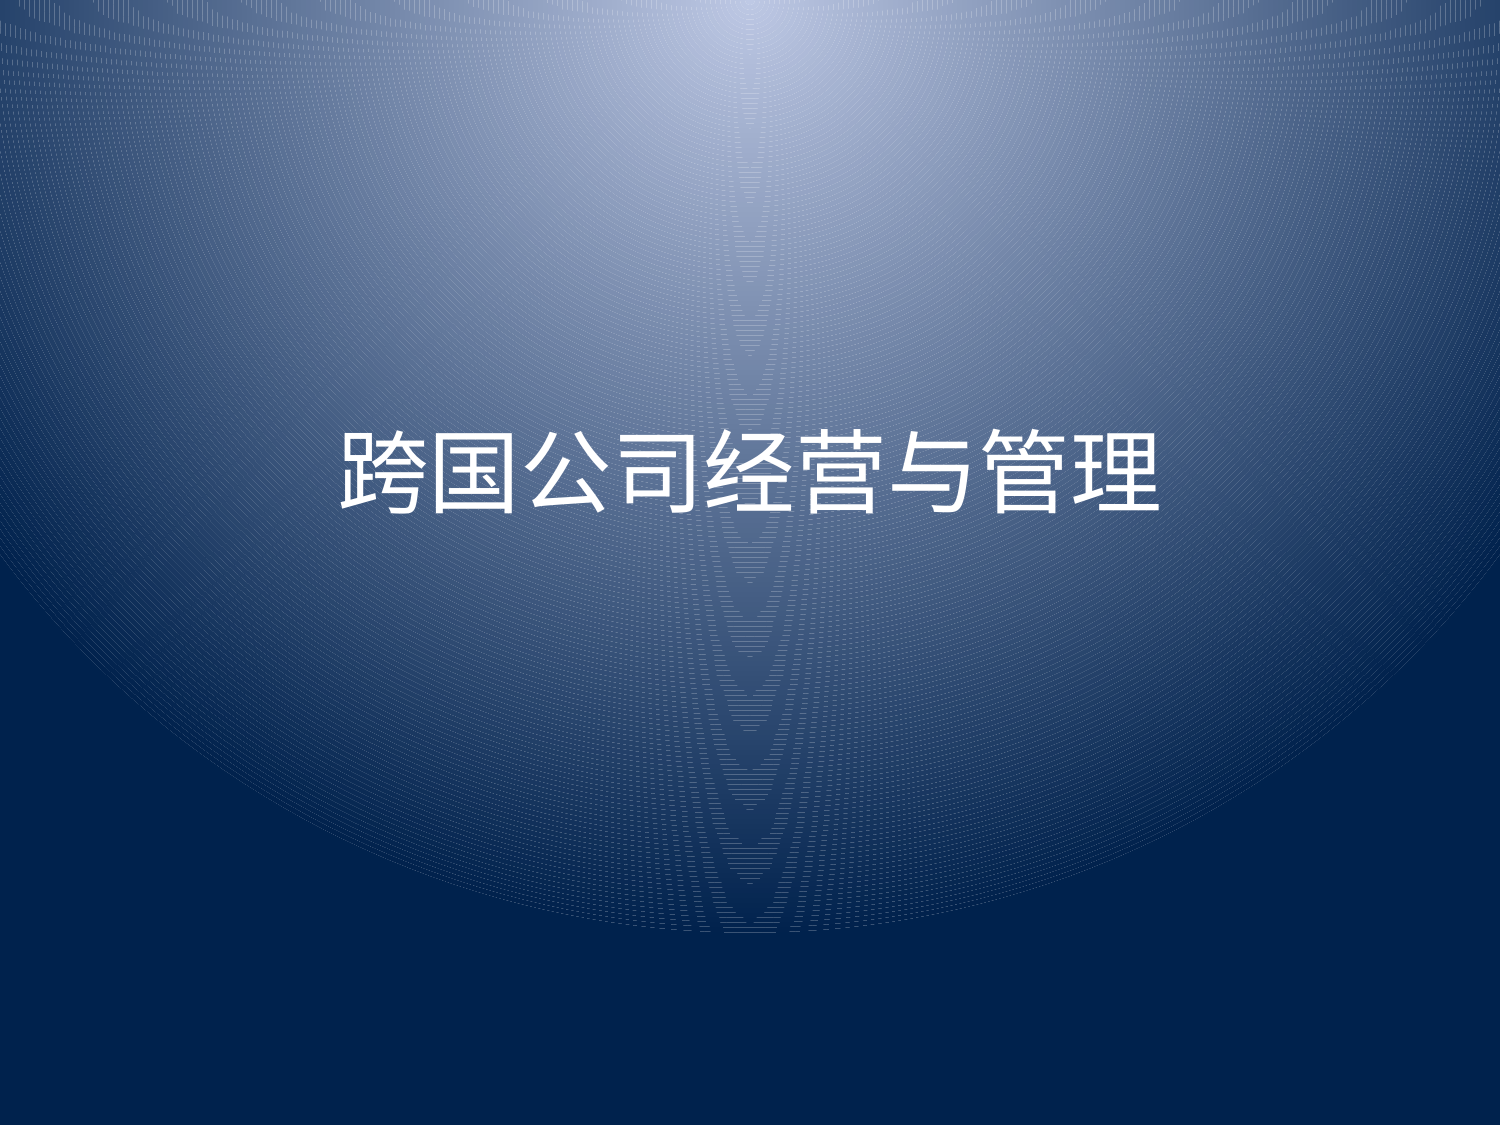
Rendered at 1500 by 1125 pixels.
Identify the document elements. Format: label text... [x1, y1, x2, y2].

title 跨国公司经营与管理 [112, 349, 1388, 591]
